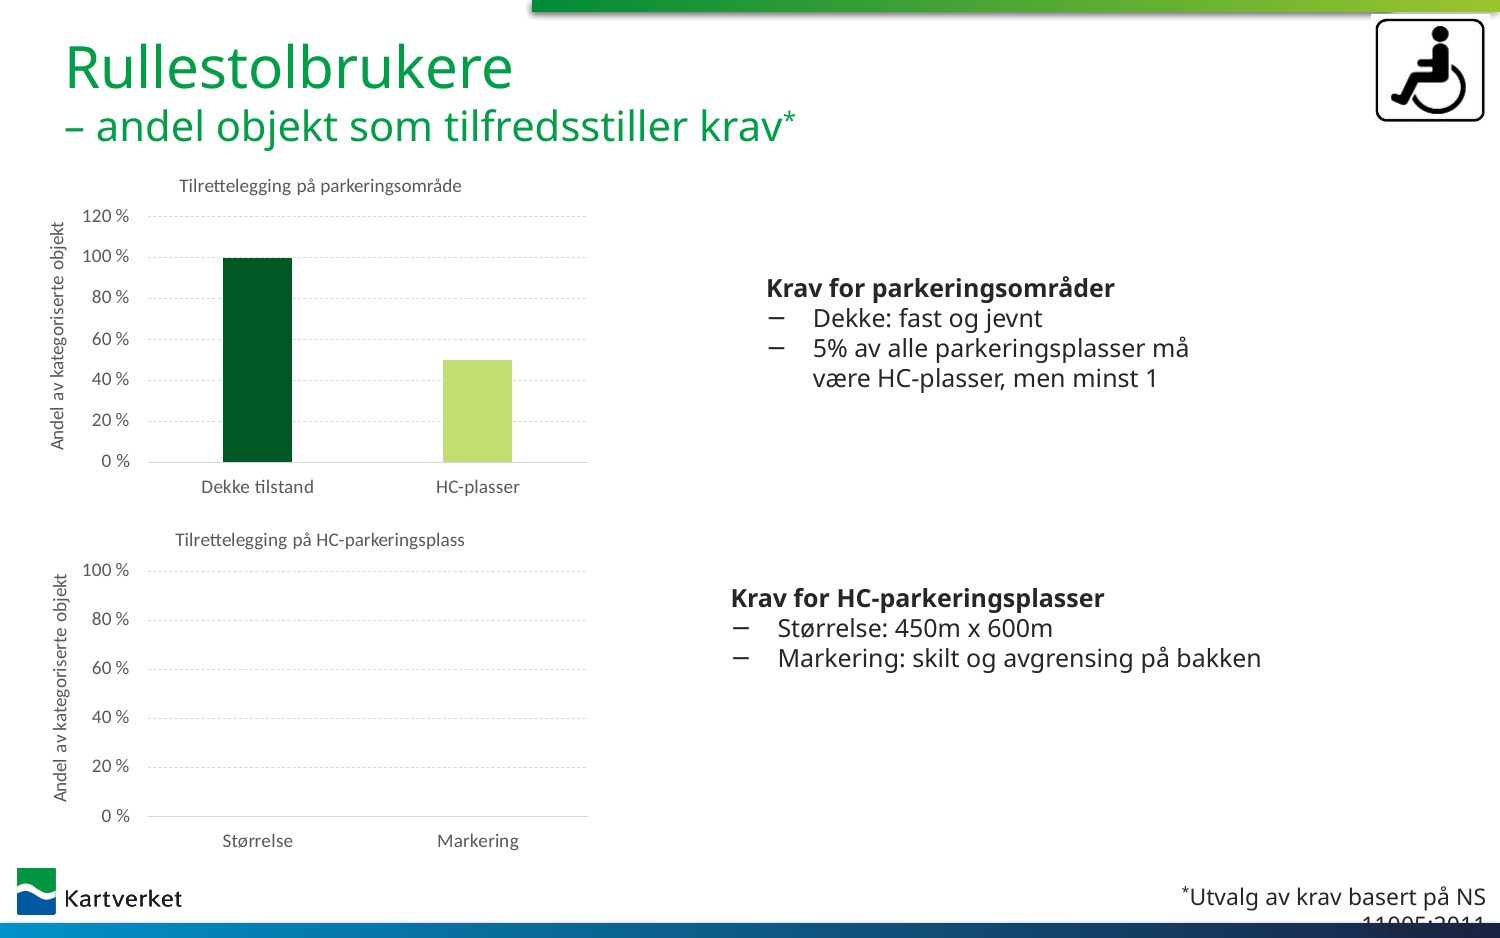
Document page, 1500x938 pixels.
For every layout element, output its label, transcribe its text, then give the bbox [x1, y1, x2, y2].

picture [41, 166, 599, 505]
text_box Rullestolbrukere – andel objekt som tilfredsstiller krav* [49, 23, 1431, 158]
text_box *Utvalg av krav basert på NS 11005:2011 [1068, 873, 1500, 938]
text_box Krav for HC-parkeringsplasser Størrelse: 450m x 600m Markering: skilt og avgrensing på bakken [715, 574, 1278, 680]
picture [1371, 13, 1491, 127]
picture [41, 520, 599, 859]
text_box Krav for parkeringsområder Dekke: fast og jevnt 5% av alle parkeringsplasser må være HC-plasser, men minst 1 [751, 264, 1232, 400]
